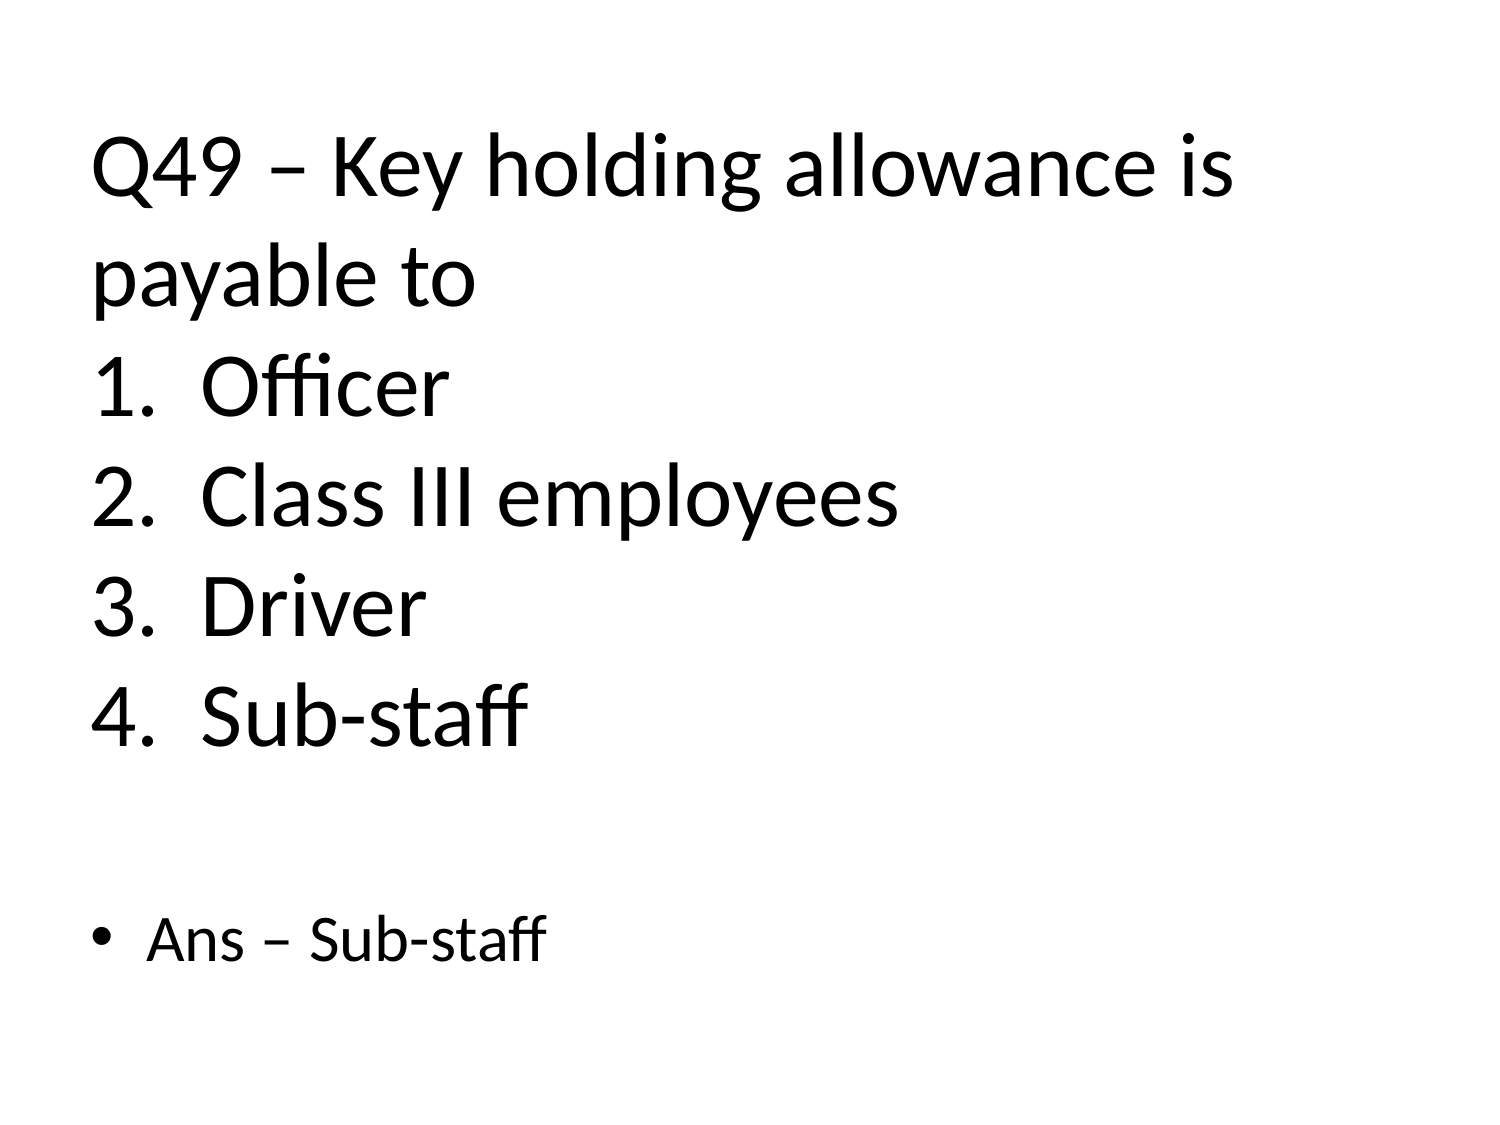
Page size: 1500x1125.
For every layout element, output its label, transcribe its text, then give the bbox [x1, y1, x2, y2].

title Q49 – Key holding allowance is payable to 1. Officer 2. Class III employees 3. Driver 4. Sub-staff [75, 45, 1425, 825]
list Ans – Sub-staff [75, 887, 1425, 1005]
